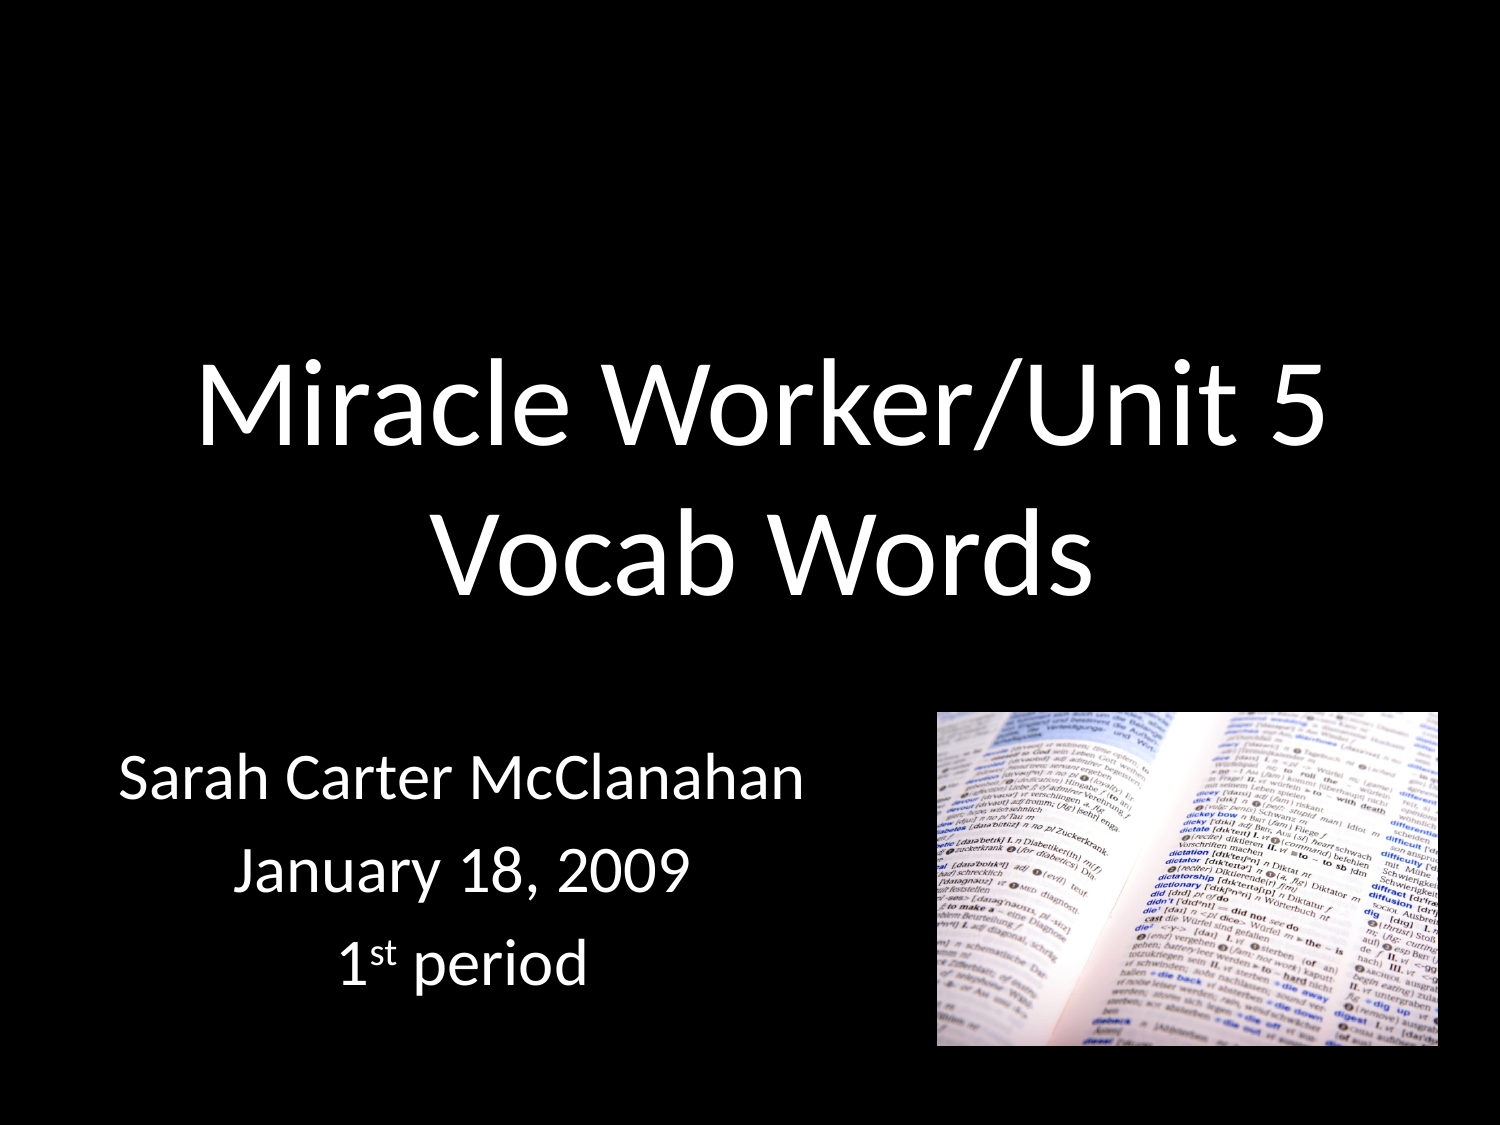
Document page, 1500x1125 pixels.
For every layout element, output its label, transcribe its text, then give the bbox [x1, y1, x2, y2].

title Miracle Worker/Unit 5 Vocab Words [125, 350, 1400, 592]
picture [937, 712, 1438, 1046]
subtitle Sarah Carter McClanahan January 18, 2009 1st period [0, 725, 932, 1013]
